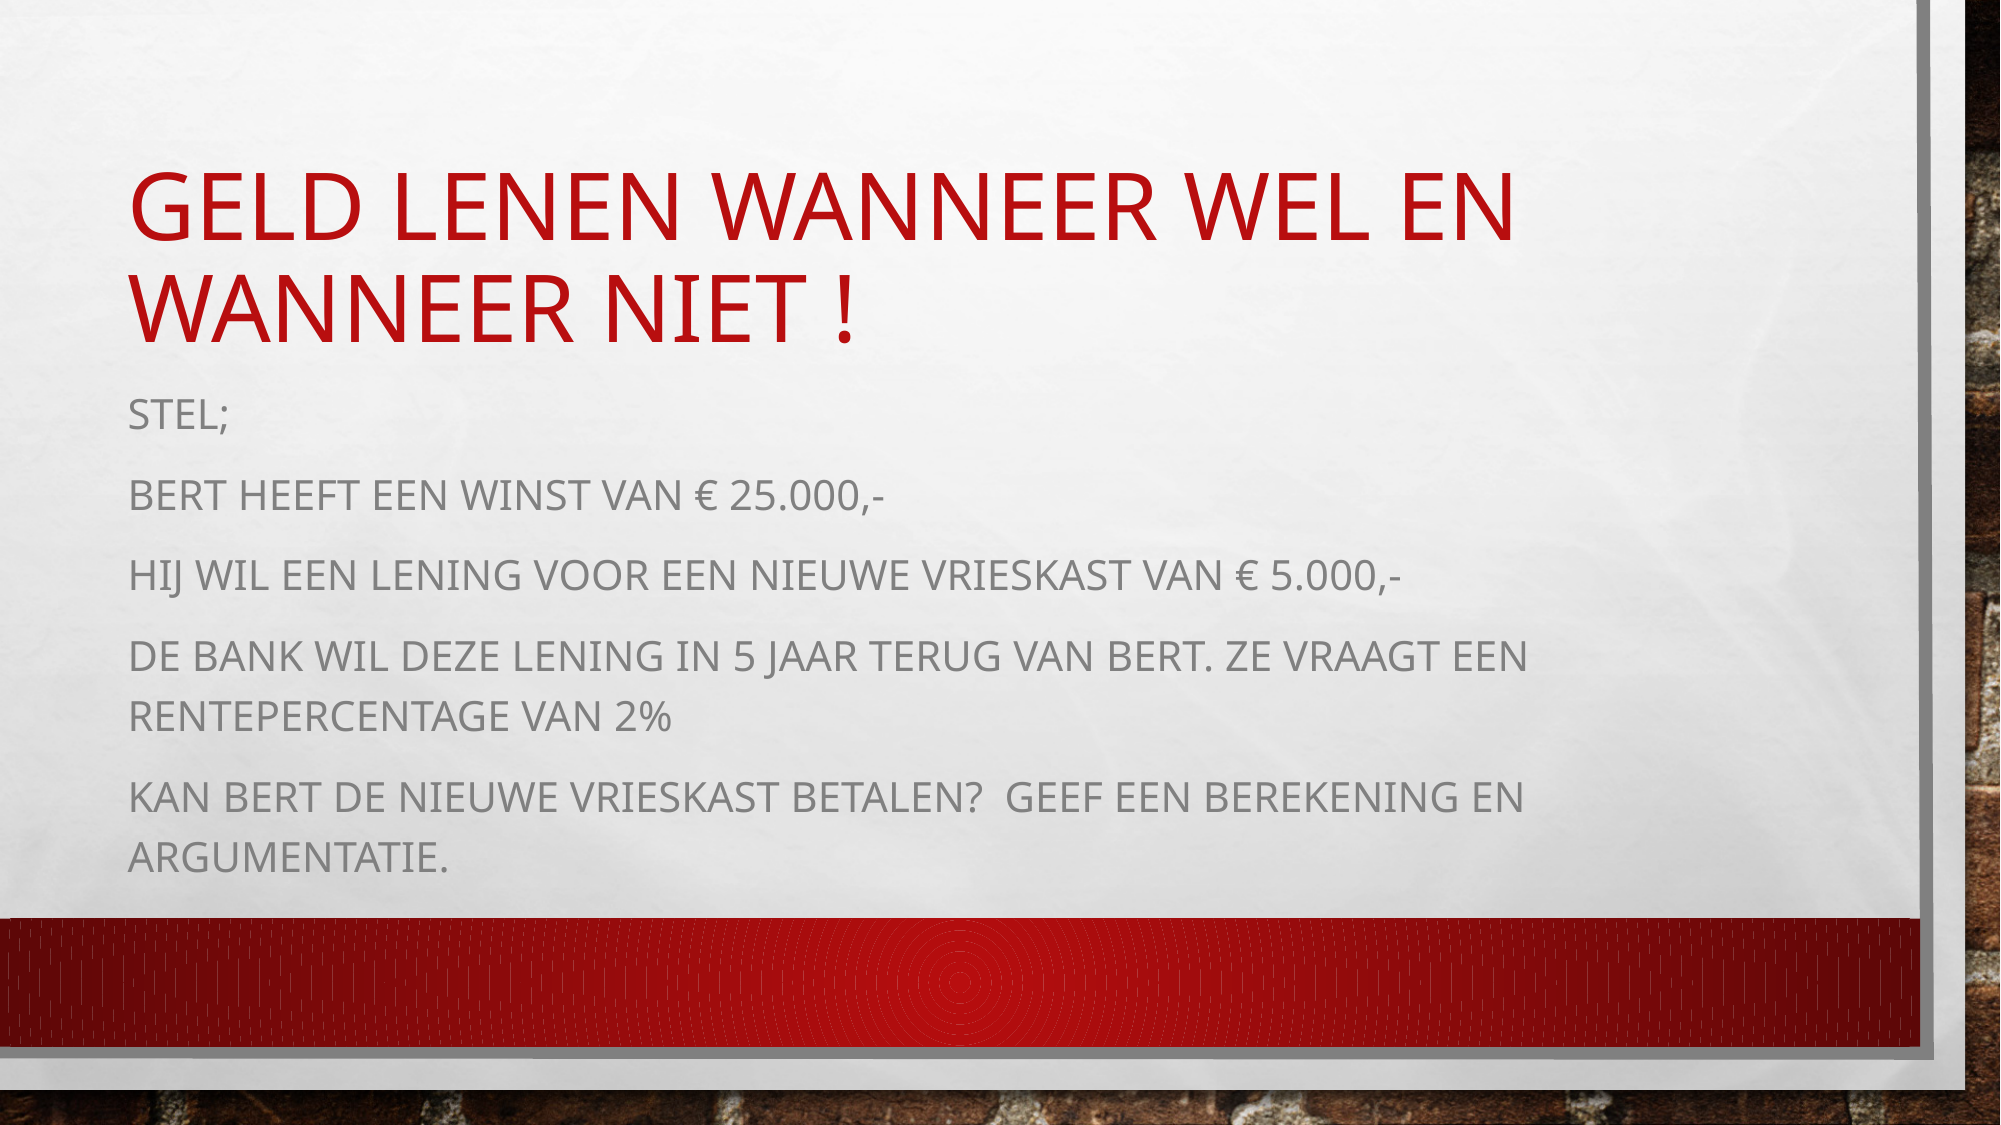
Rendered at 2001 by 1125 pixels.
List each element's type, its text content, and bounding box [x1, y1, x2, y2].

list Stel; Bert heeft een winst van € 25.000,- Hij wil een lening voor een nieuwe vrieskast van € 5.000,- De bank wil deze lening in 5 jaar terug van Bert. Ze vraagt een rentepercentage van 2% Kan Bert de nieuwe vrieskast betalen? Geef een berekening en argumentatie. [112, 369, 1818, 883]
title Geld lenen wanneer wel en wanneer niet ! [112, 112, 1818, 369]
picture [0, 0, 2000, 1125]
